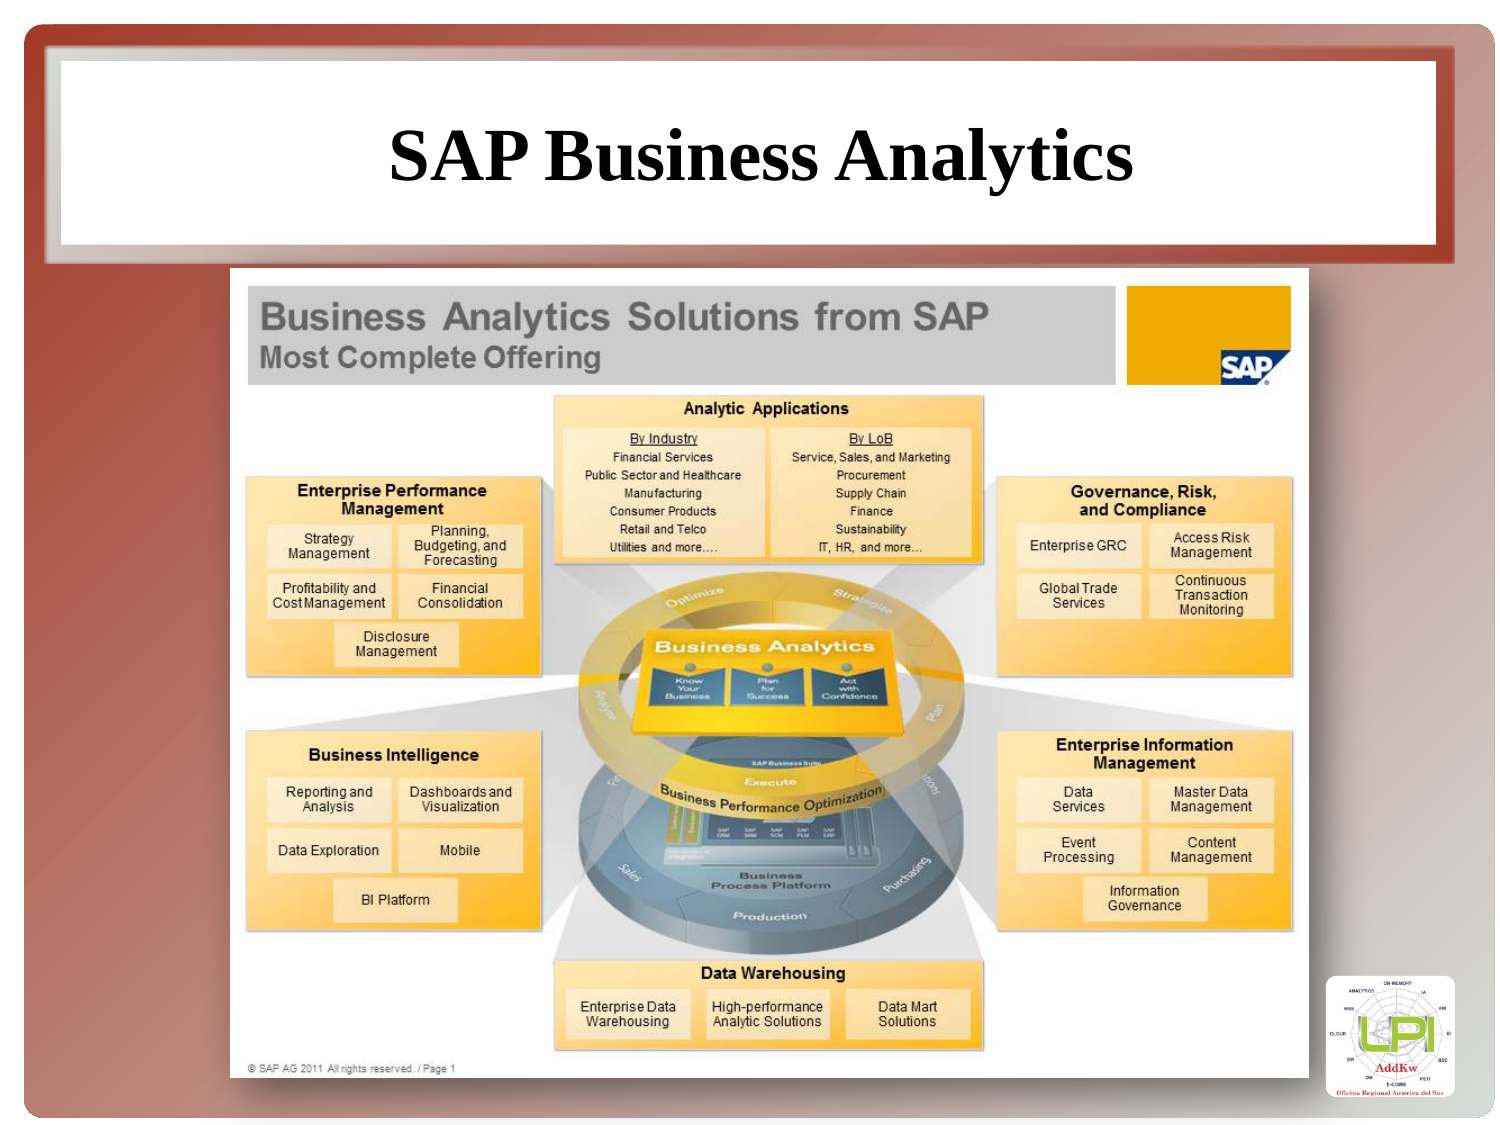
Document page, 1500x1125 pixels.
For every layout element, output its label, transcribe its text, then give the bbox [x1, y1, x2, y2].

text_box SAP Business Analytics [100, 98, 1424, 204]
picture [1325, 975, 1456, 1098]
picture [229, 267, 1310, 1078]
